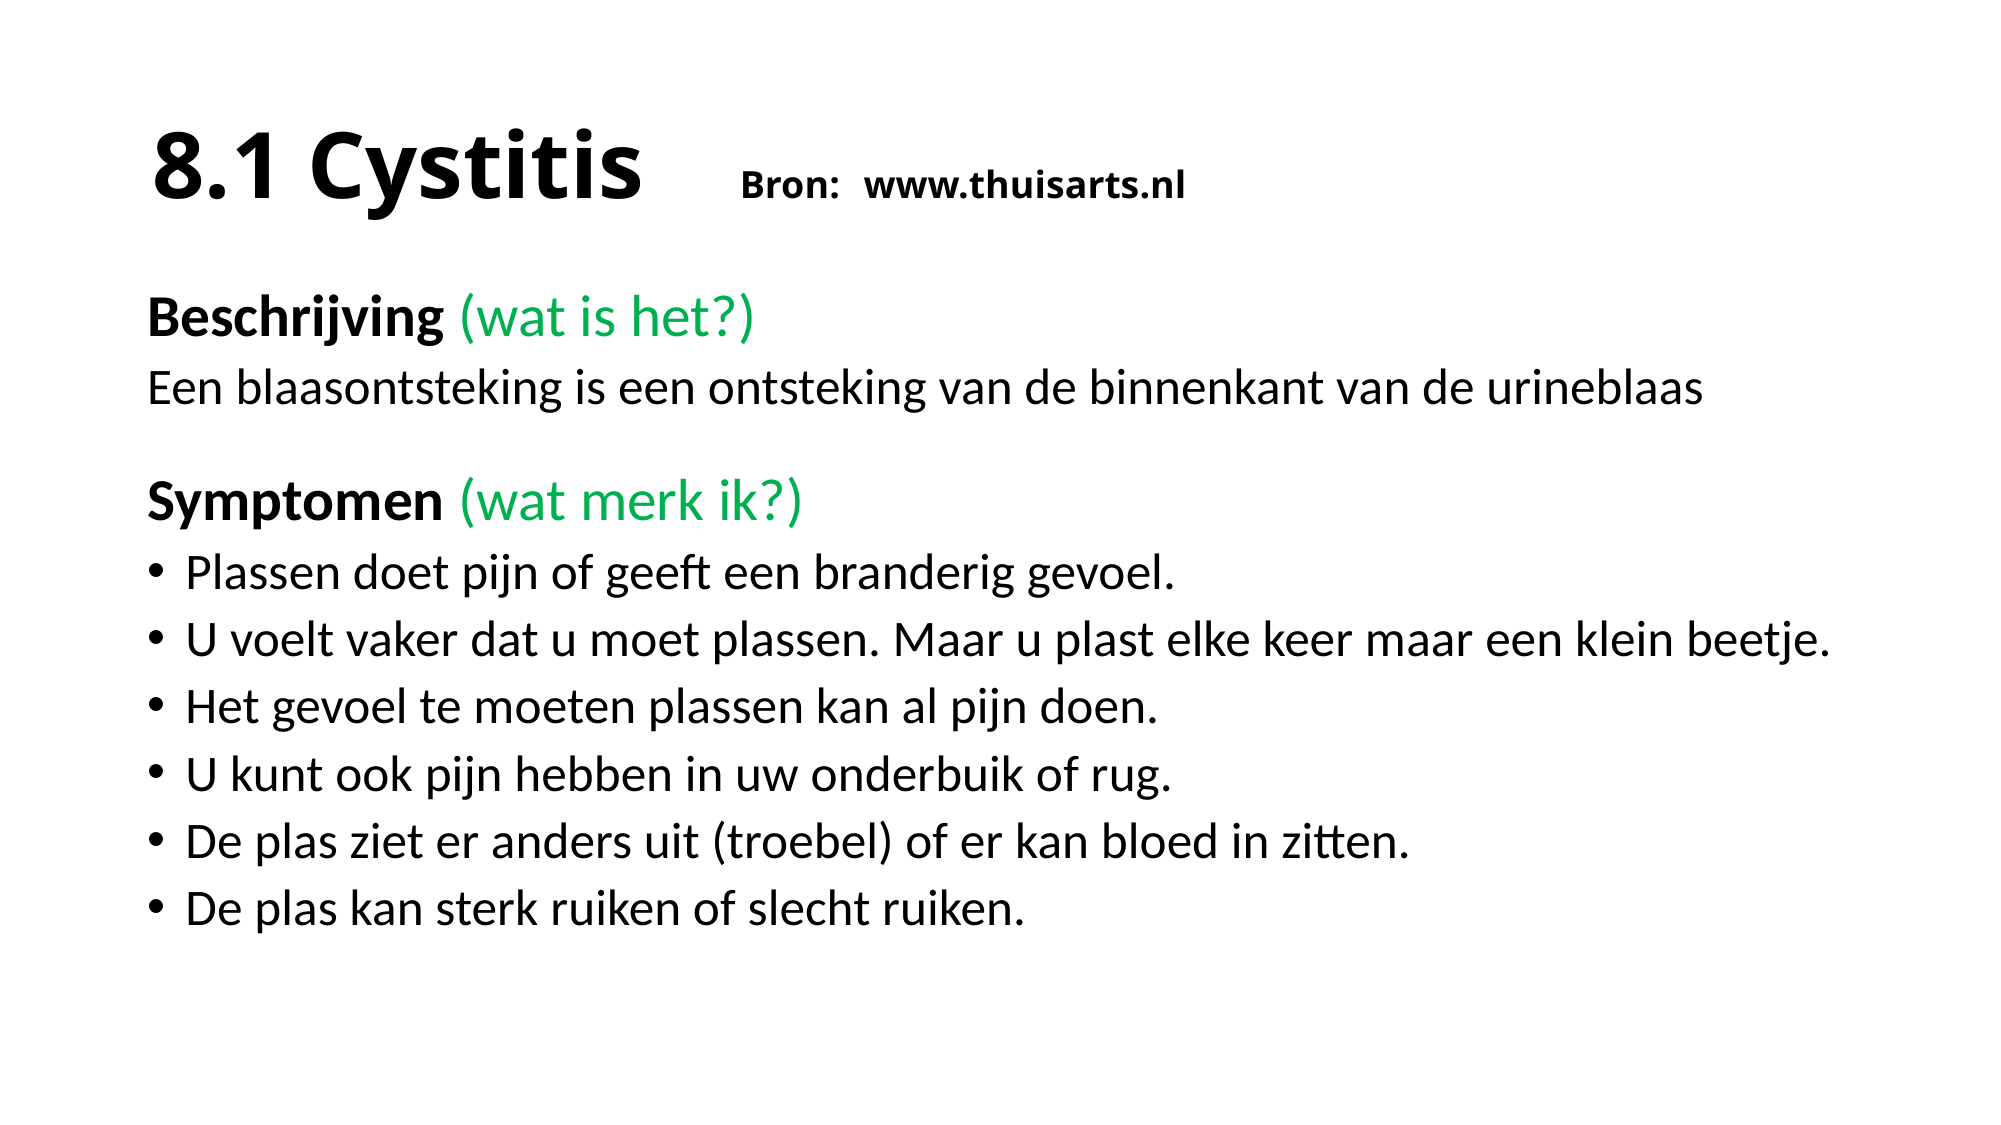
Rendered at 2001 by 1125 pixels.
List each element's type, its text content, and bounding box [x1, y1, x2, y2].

list Beschrijving (wat is het?) Een blaasontsteking is een ontsteking van de binnenkant van de urineblaas Symptomen (wat merk ik?) Plassen doet pijn of geeft een branderig gevoel. U voelt vaker dat u moet plassen. Maar u plast elke keer maar een klein beetje. Het gevoel te moeten plassen kan al pijn doen. U kunt ook pijn hebben in uw onderbuik of rug. De plas ziet er anders uit (troebel) of er kan bloed in zitten. De plas kan sterk ruiken of slecht ruiken. [132, 277, 1858, 982]
title 8.1 Cystitis Bron: www.thuisarts.nl [137, 59, 1863, 278]
